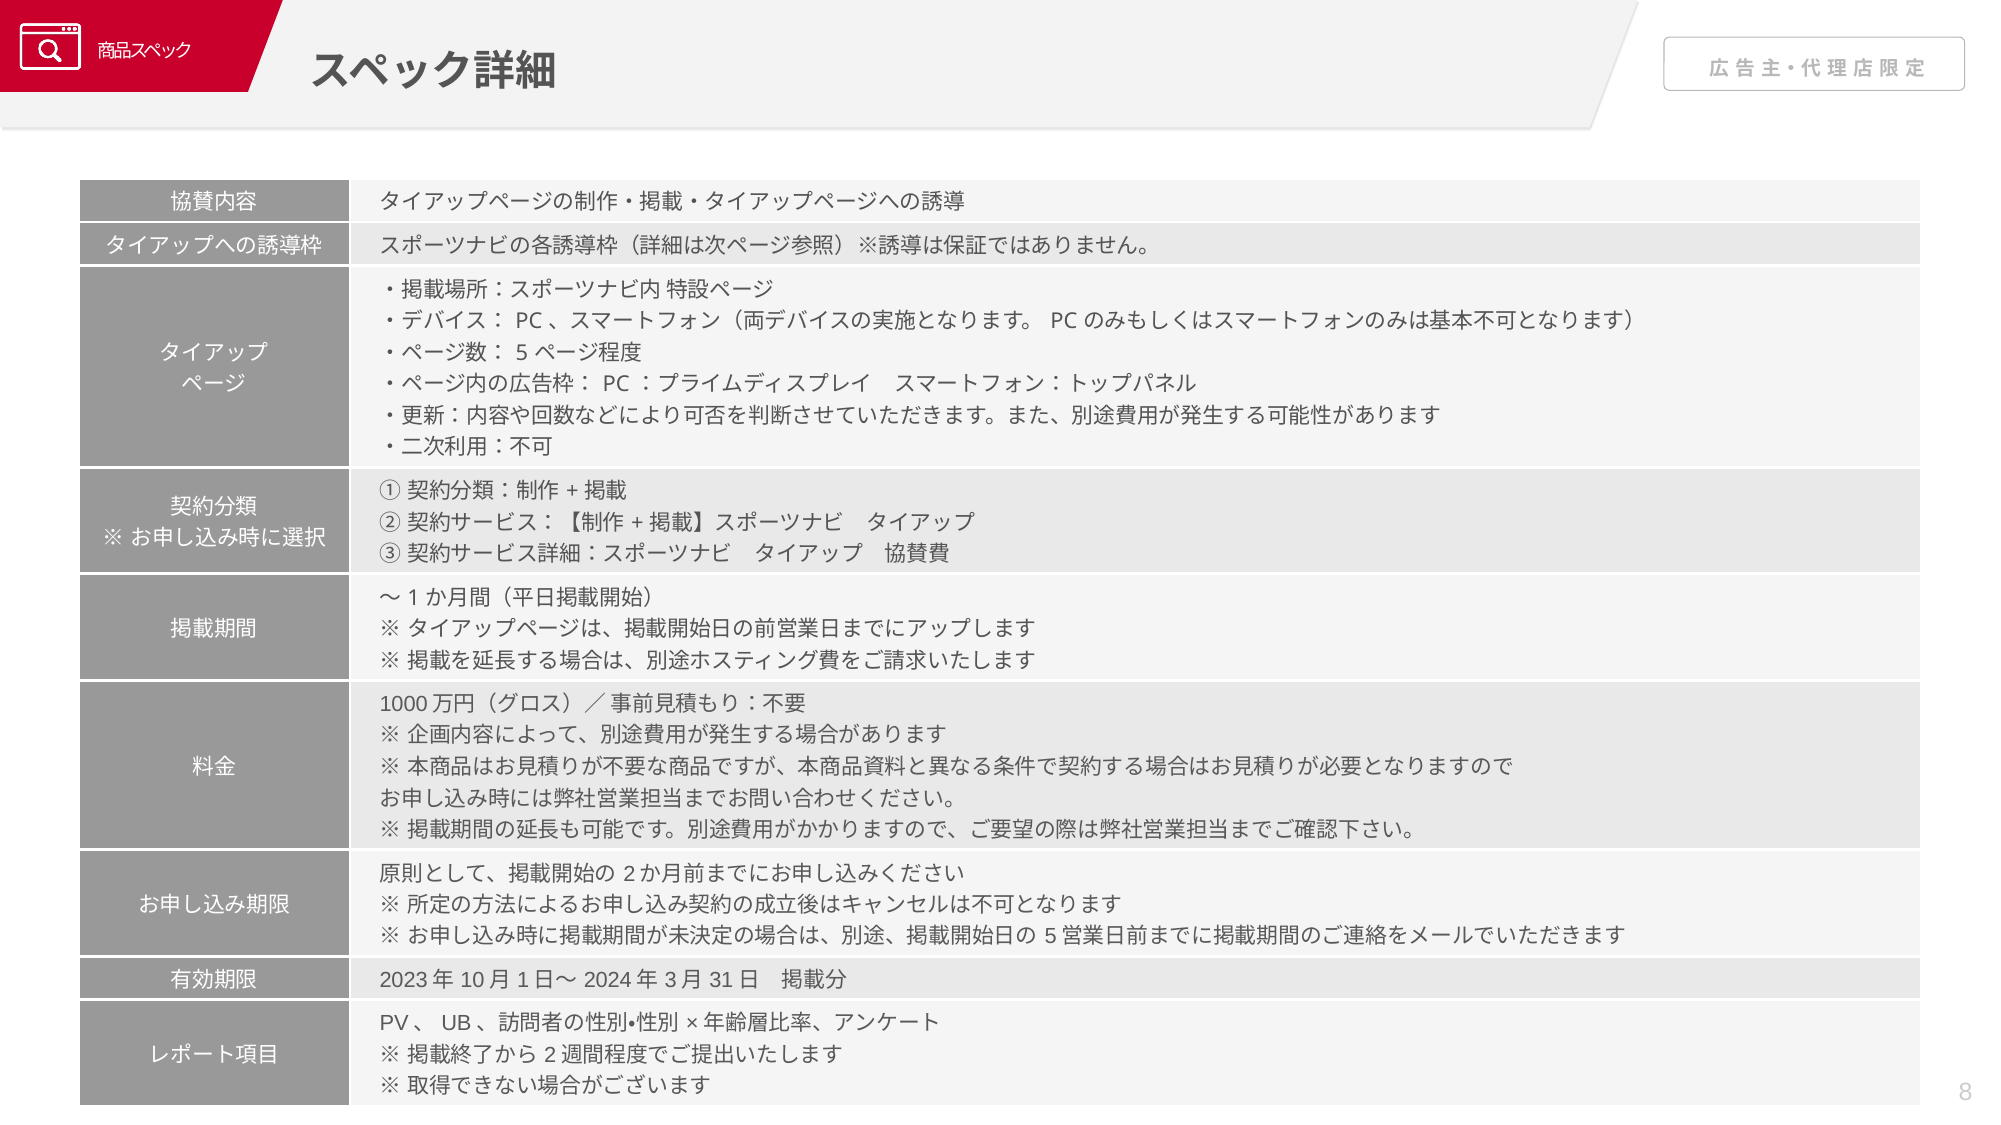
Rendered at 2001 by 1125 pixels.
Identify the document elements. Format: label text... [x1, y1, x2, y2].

table_cell 契約分類 ※お申し込み時に選択 [80, 469, 349, 572]
table_cell ・掲載場所：スポーツナビ内 特設ページ ・デバイス：PC、スマートフォン（両デバイスの実施となります。PCのみもしくはスマートフォンのみは基本不可となります） ・ページ数：5ページ程度 ・ページ内の広告枠：PC：プライムディスプレイ スマートフォン：トップパネル ・更新：内容や回数などにより可否を判断させていただきます。また、別途費用が発生する可能性があります ・二次利用：不可 [351, 267, 1920, 466]
table_cell レポート項目 [80, 1001, 349, 1105]
list スペック詳細 [309, 41, 1645, 97]
table_cell ～1か月間（平日掲載開始） ※タイアップページは、掲載開始日の前営業日までにアップします ※掲載を延長する場合は、別途ホスティング費をご請求いたします [351, 575, 1920, 679]
table_cell スポーツナビの各誘導枠（詳細は次ページ参照）※誘導は保証ではありません。 [351, 223, 1920, 264]
list 商品スペック [97, 13, 240, 81]
table_header 協賛内容 [80, 180, 349, 221]
table_cell 2023年10月1日～2024年3月31日 掲載分 [351, 958, 1920, 998]
table_cell タイアップ ページ [80, 267, 349, 466]
table_header タイアップページの制作・掲載・タイアップページへの誘導 [351, 180, 1920, 221]
table_cell 有効期限 [80, 958, 349, 998]
table_cell 料金 [80, 682, 349, 848]
table_cell 1000万円（グロス）／ 事前見積もり：不要 ※企画内容によって、別途費用が発生する場合があります ※本商品はお見積りが不要な商品ですが、本商品資料と異なる条件で契約する場合はお見積りが必要となりますので お申し込み時には弊社営業担当までお問い合わせください。 ※掲載期間の延長も可能です。別途費用がかかりますので、ご要望の際は弊社営業担当までご確認下さい。 [351, 682, 1920, 848]
picture [16, 12, 84, 80]
table_cell お申し込み期限 [80, 851, 349, 955]
table_cell PV、UB、訪問者の性別・性別×年齢層比率、アンケート ※掲載終了から2週間程度でご提出いたします ※取得できない場合がございます [351, 1001, 1920, 1105]
table_cell 原則として、掲載開始の2か月前までにお申し込みください ※所定の方法によるお申し込み契約の成立後はキャンセルは不可となります ※お申し込み時に掲載期間が未決定の場合は、別途、掲載開始日の5営業日前までに掲載期間のご連絡をメールでいただきます [351, 851, 1920, 955]
table_cell 掲載期間 [80, 575, 349, 679]
table_cell タイアップへの誘導枠 [80, 223, 349, 264]
table_cell ①契約分類：制作+掲載 ②契約サービス：【制作+掲載】スポーツナビ タイアップ ③契約サービス詳細：スポーツナビ タイアップ 協賛費 [351, 469, 1920, 572]
